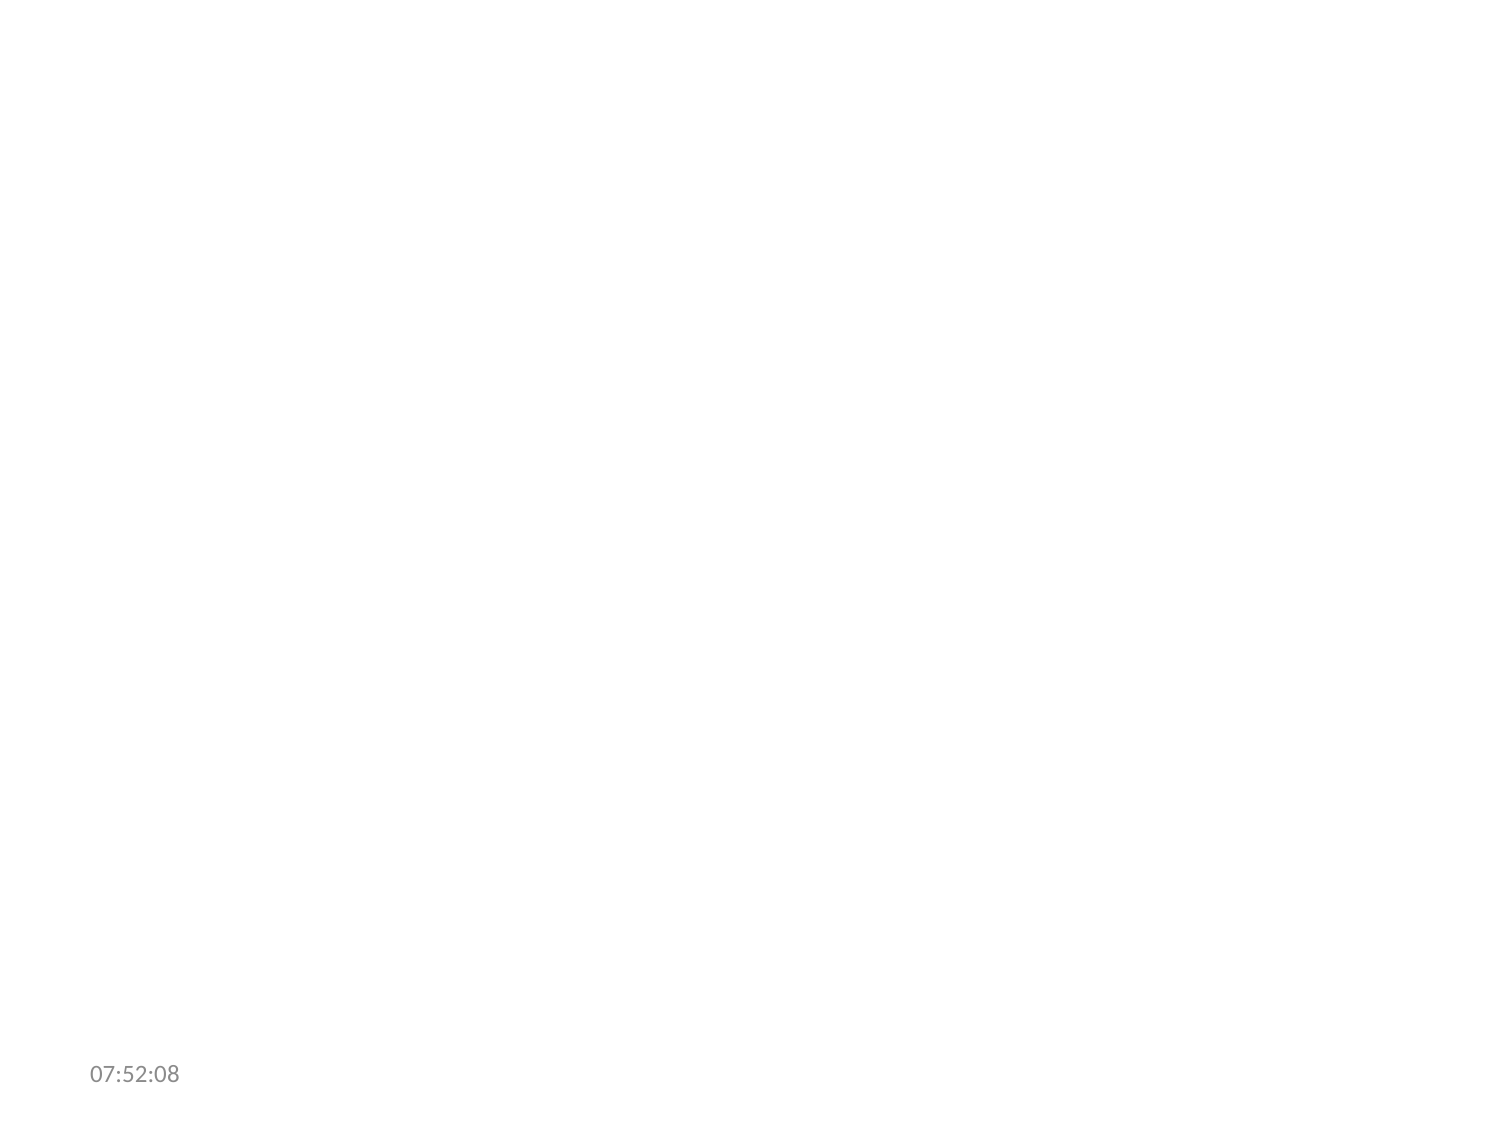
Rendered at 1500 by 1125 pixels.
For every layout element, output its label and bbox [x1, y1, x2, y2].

slide_number [75, 1042, 425, 1103]
